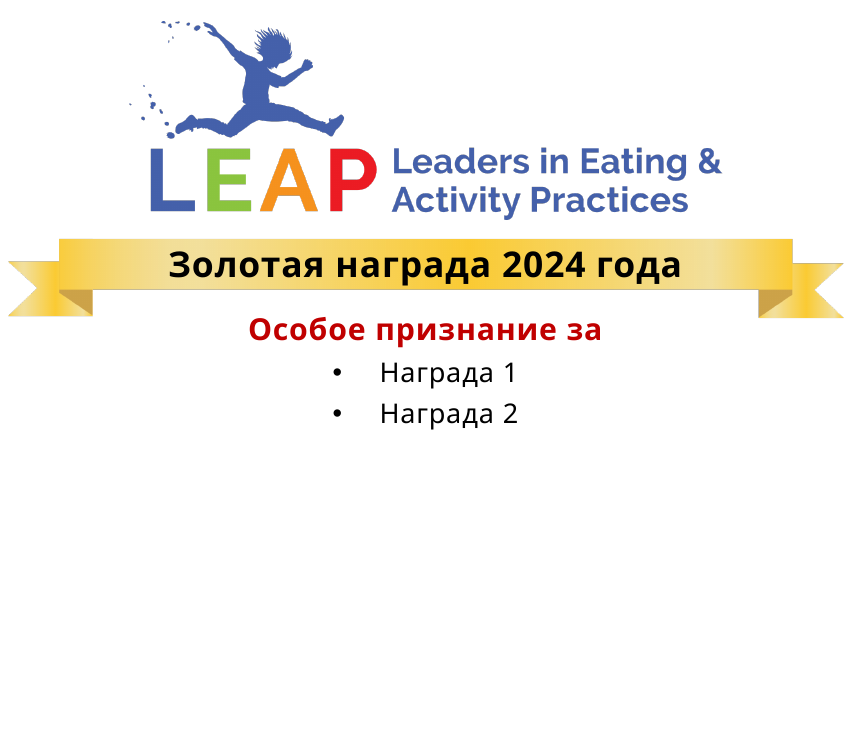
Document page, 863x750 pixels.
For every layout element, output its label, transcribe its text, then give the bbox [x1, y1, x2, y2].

title Золотая награда 2024 года [60, 239, 791, 293]
list Особое признание за Награда 1 Награда 2 [92, 307, 759, 603]
picture [1, 0, 863, 338]
